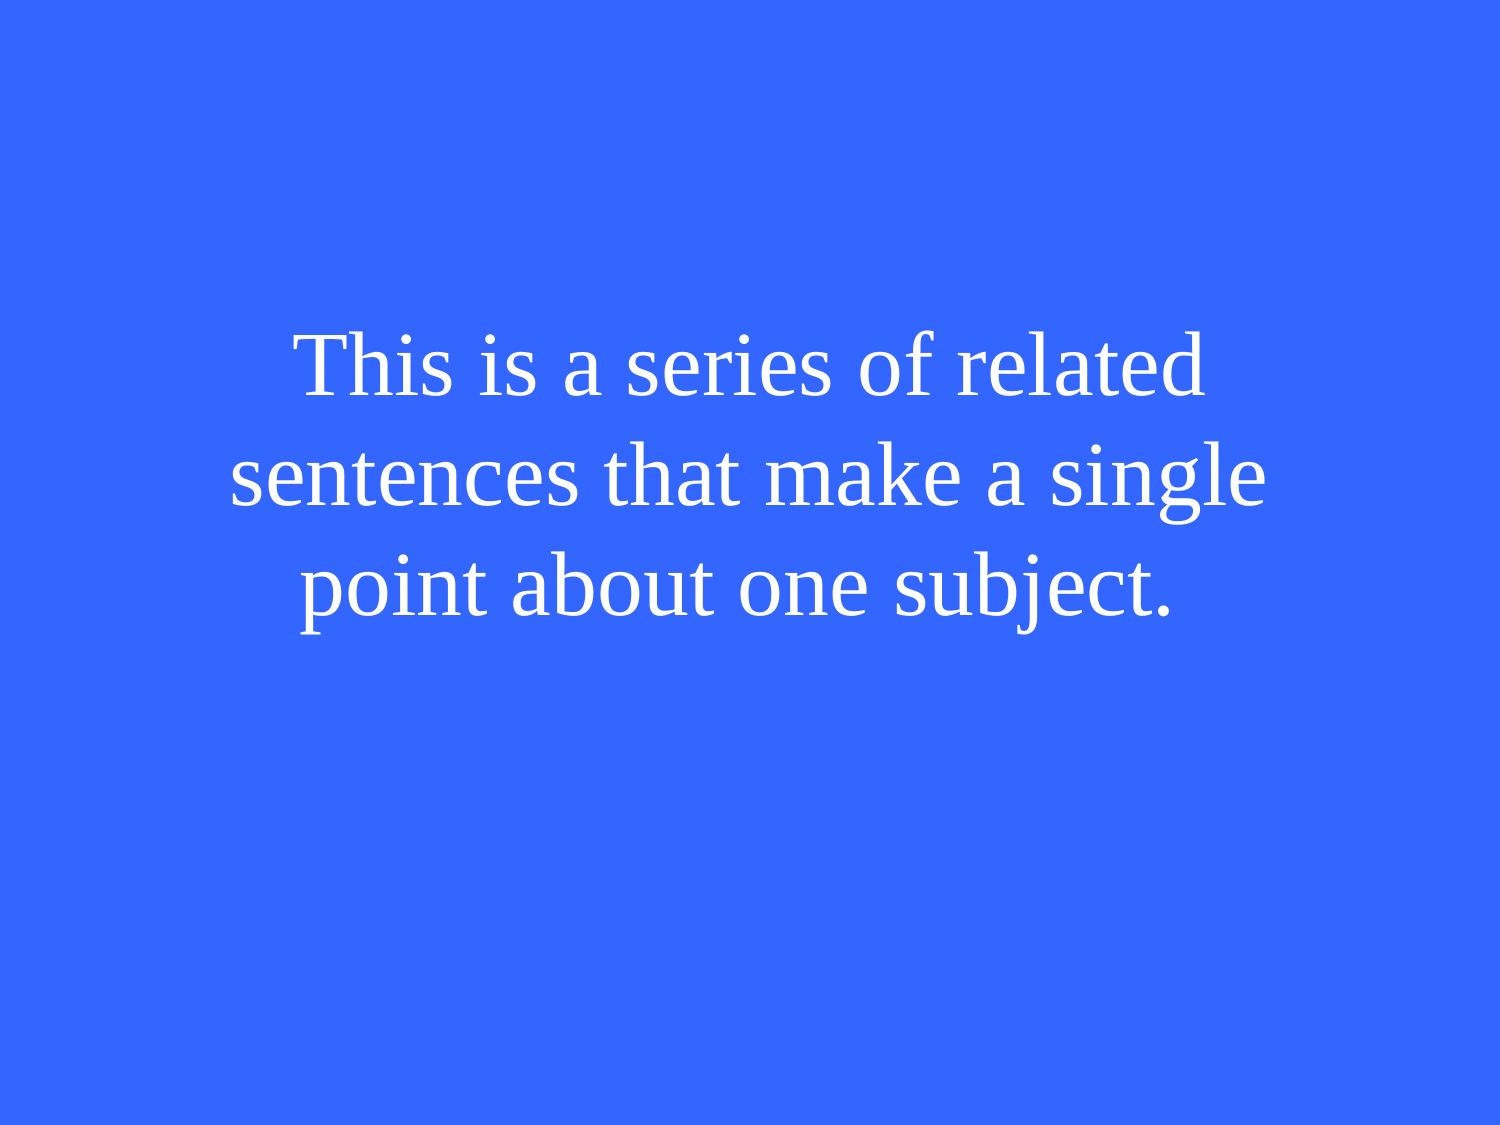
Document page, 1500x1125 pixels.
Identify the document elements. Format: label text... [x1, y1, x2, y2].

title This is a series of related sentences that make a single point about one subject. [112, 374, 1388, 563]
